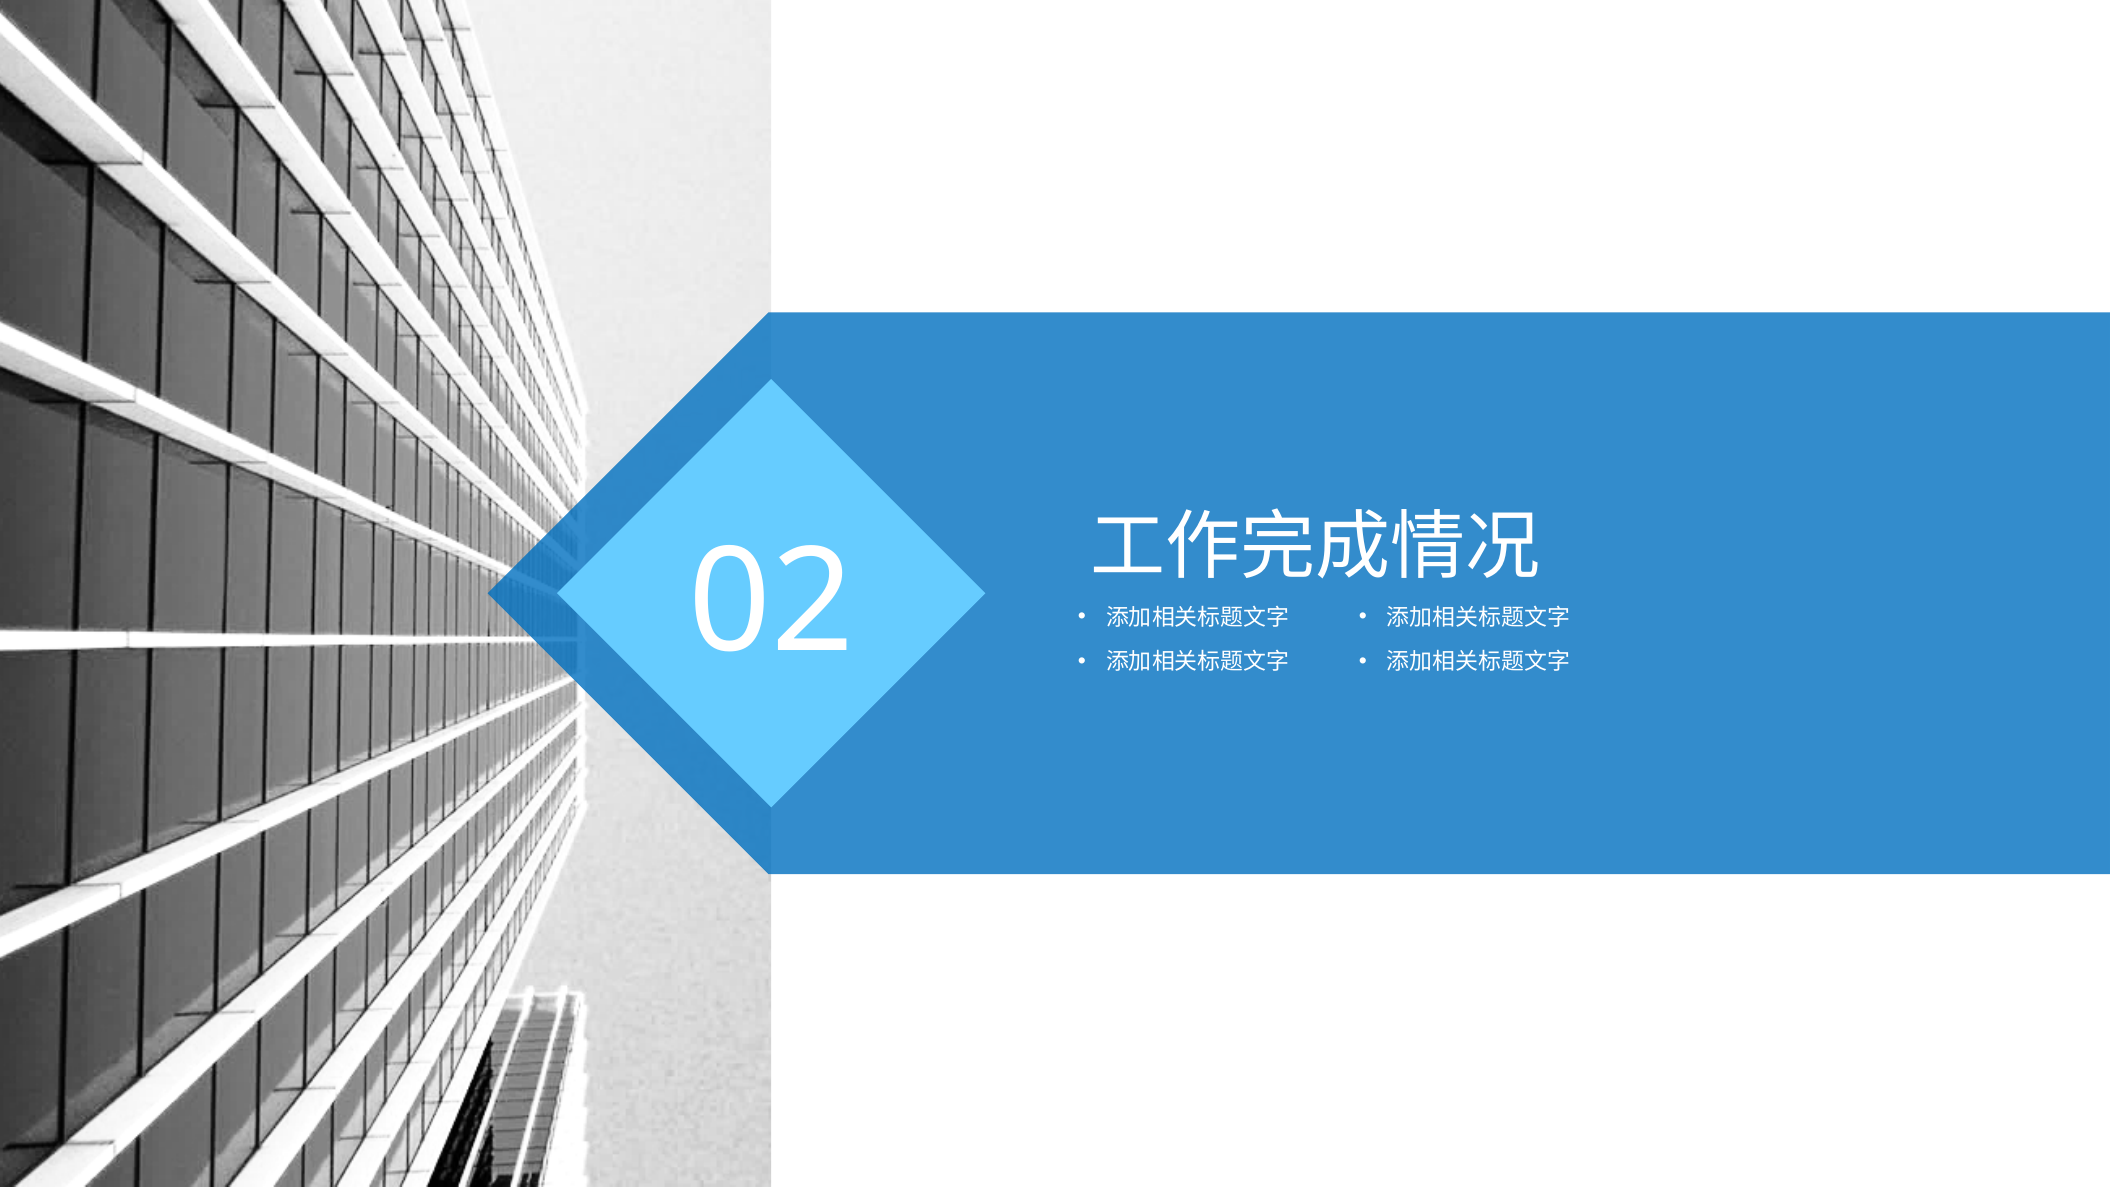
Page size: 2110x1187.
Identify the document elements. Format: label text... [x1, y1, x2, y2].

text_box 02 [654, 497, 888, 687]
text_box 添加相关标题文字 [1344, 639, 1586, 682]
text_box 添加相关标题文字 [1063, 594, 1306, 638]
text_box 添加相关标题文字 [1063, 639, 1306, 682]
text_box [486, 311, 2110, 876]
text_box 添加相关标题文字 [1344, 594, 1586, 638]
text_box [0, 0, 772, 1187]
text_box 工作完成情况 [1054, 497, 1577, 588]
text_box [555, 377, 987, 809]
